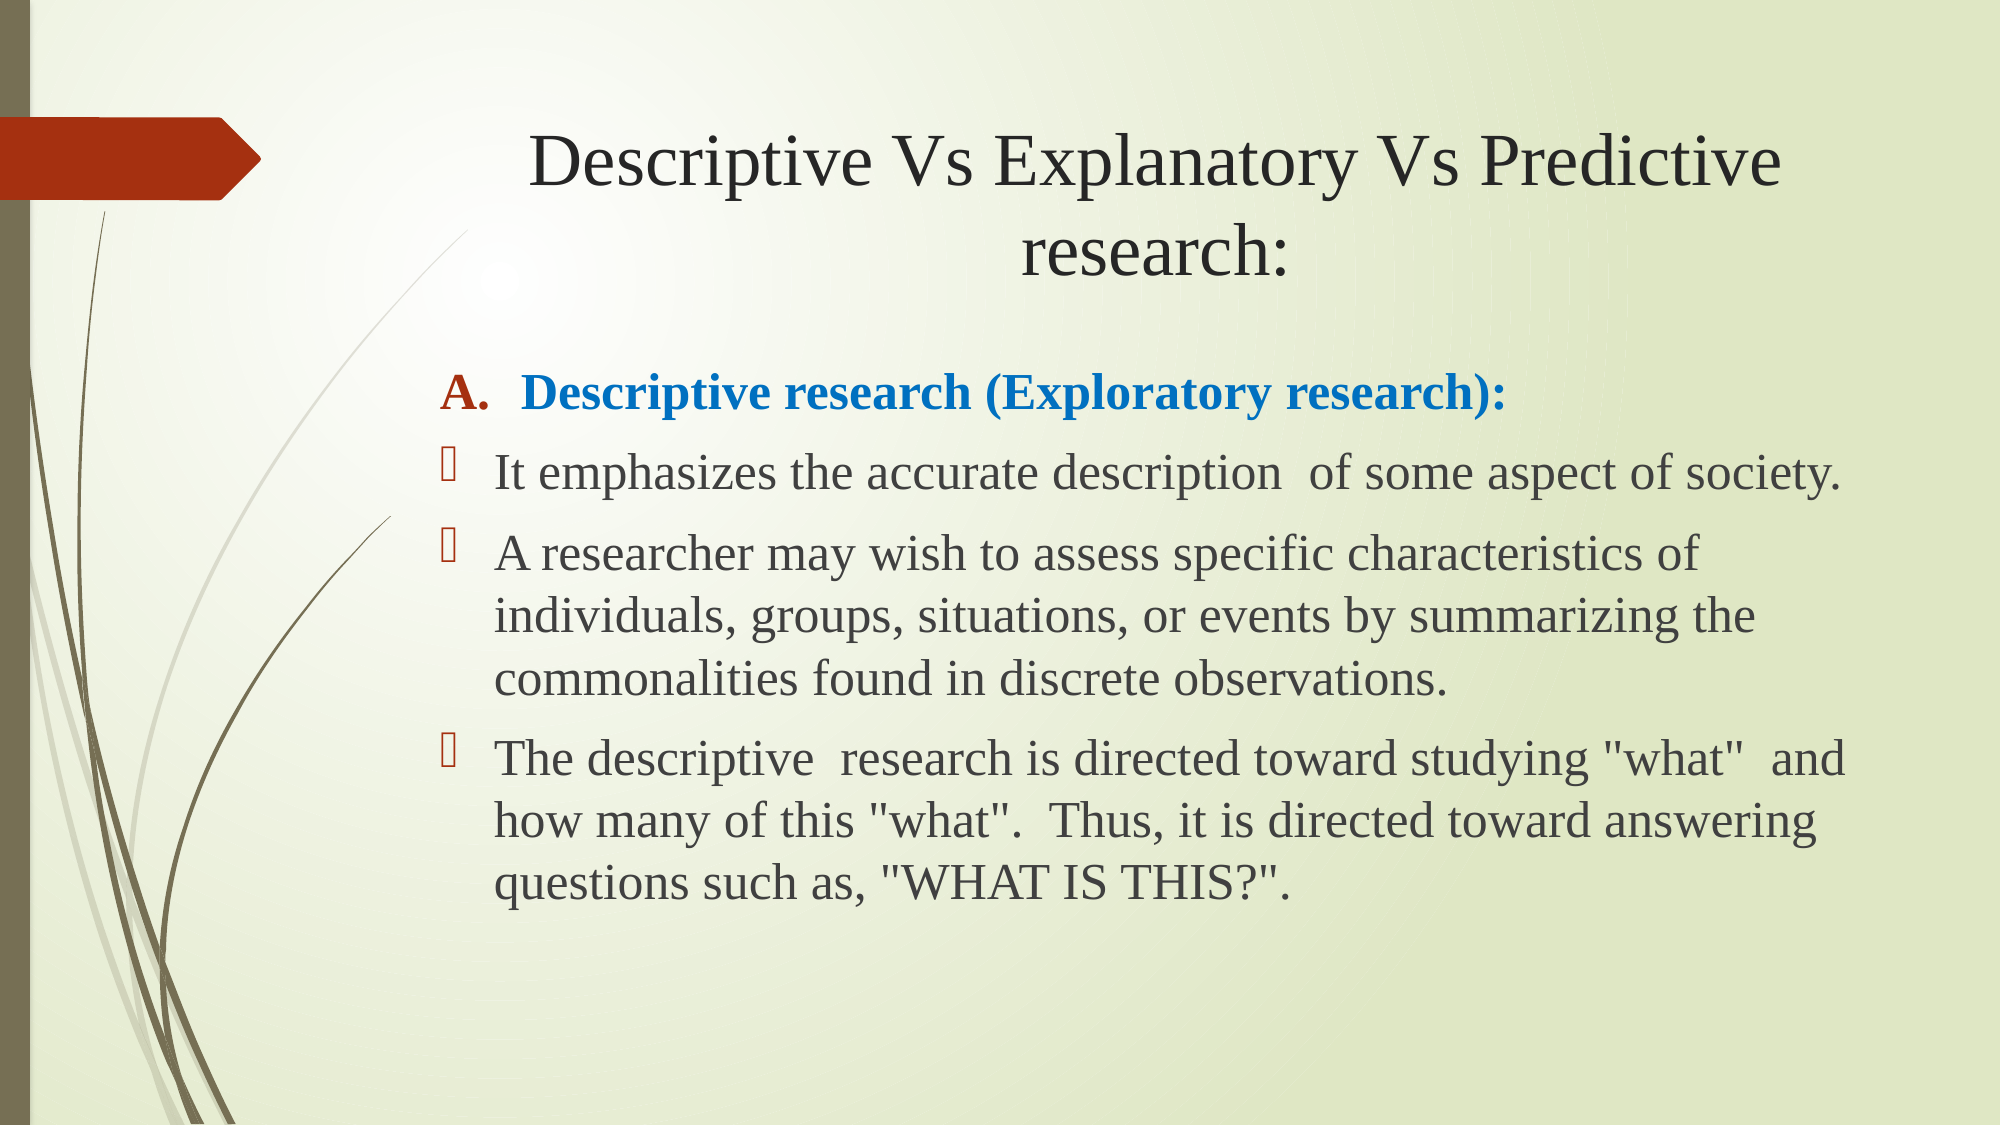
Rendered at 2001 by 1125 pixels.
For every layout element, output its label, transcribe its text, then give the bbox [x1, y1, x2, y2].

title Descriptive Vs Explanatory Vs Predictive research: [425, 102, 1888, 313]
list Descriptive research (Exploratory research): It emphasizes the accurate description of some aspect of society. A researcher may wish to assess specific characteristics of individuals, groups, situations, or events by summarizing the commonalities found in discrete observations. The descriptive research is directed toward studying "what" and how many of this "what". Thus, it is directed toward answering questions such as, "WHAT IS THIS?". [424, 350, 1888, 970]
